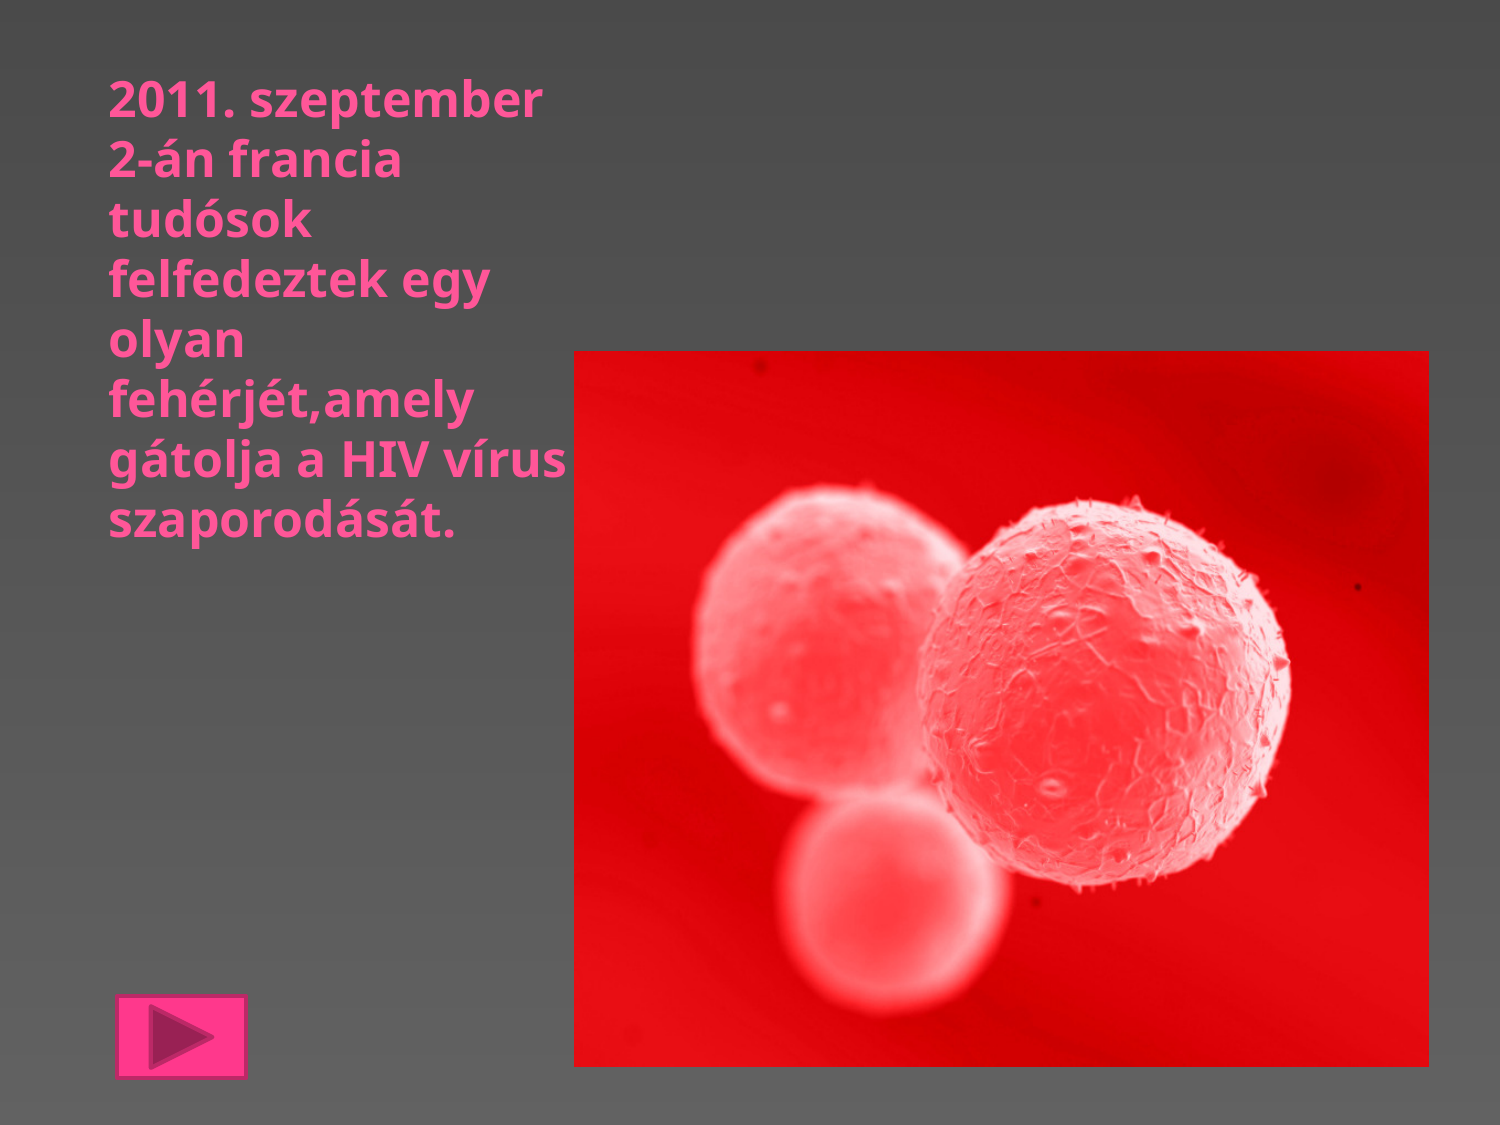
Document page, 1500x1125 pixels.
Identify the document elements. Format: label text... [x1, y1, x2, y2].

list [573, 351, 1429, 1067]
text_box [115, 994, 248, 1080]
list 2011. szeptember 2-án francia tudósok felfedeztek egy olyan fehérjét,amely gátolja a HIV vírus szaporodását. [93, 60, 587, 1036]
